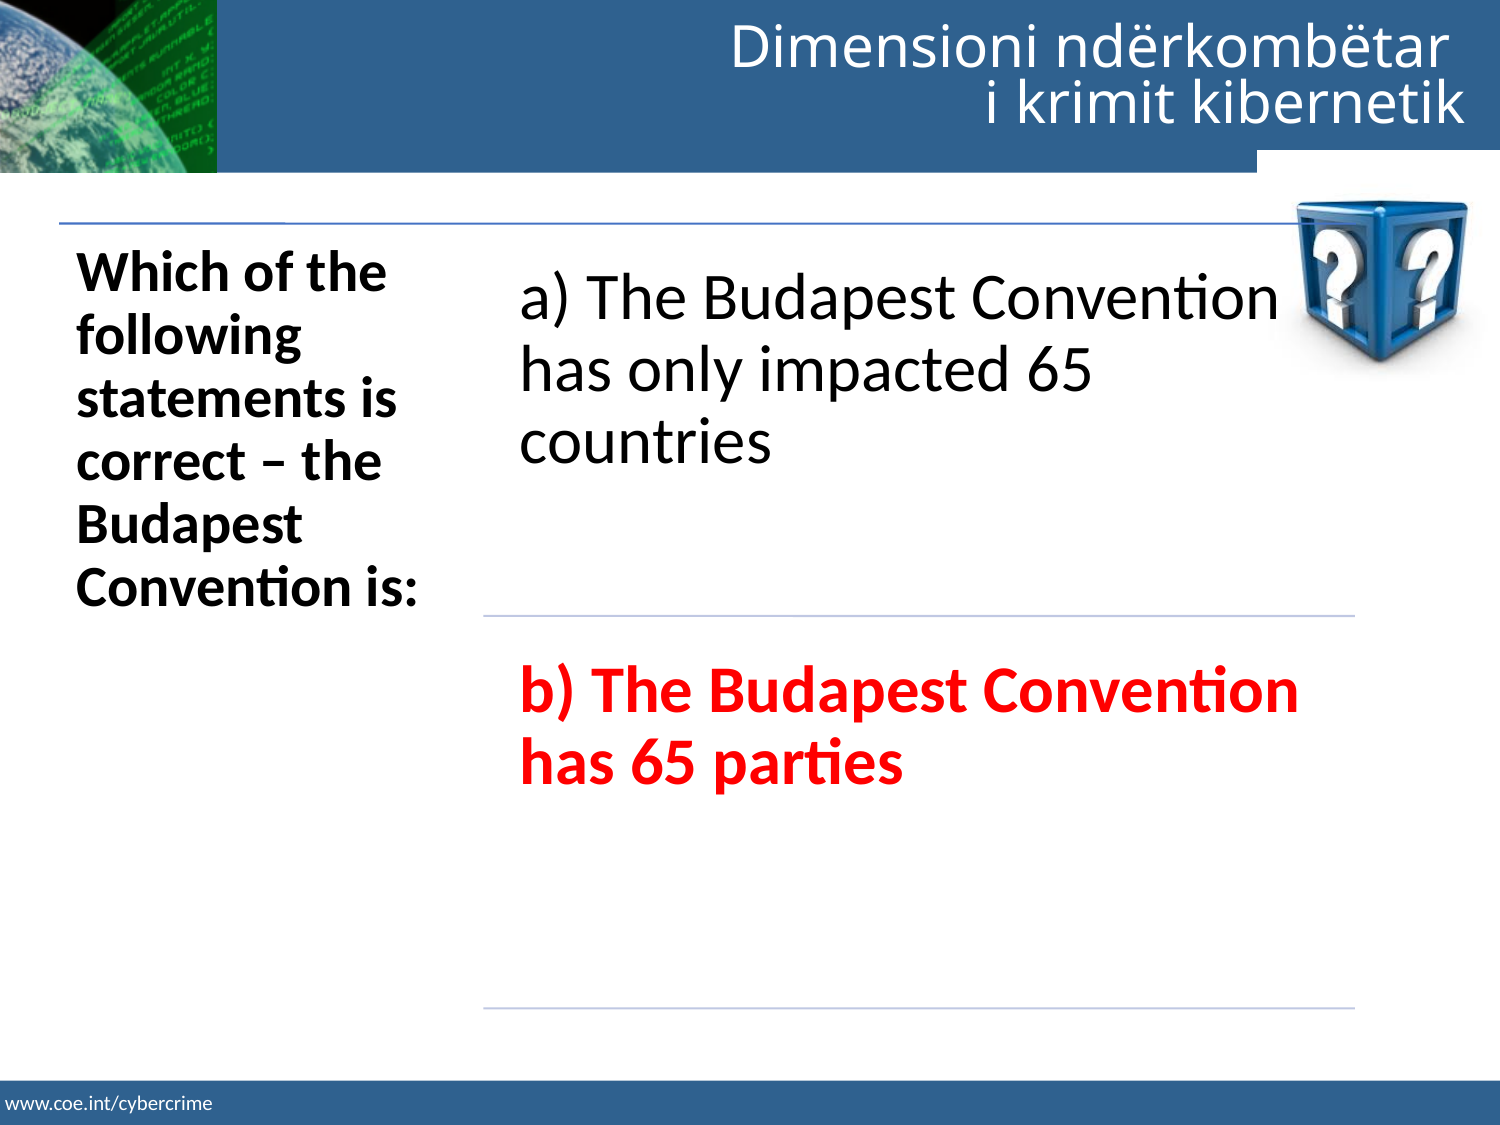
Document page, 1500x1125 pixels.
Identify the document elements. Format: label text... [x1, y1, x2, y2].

picture [0, 1, 217, 173]
picture [1257, 150, 1500, 393]
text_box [59, 223, 1356, 1030]
text_box Dimensioni ndërkombëtar i krimit kibernetik [515, 15, 1480, 143]
